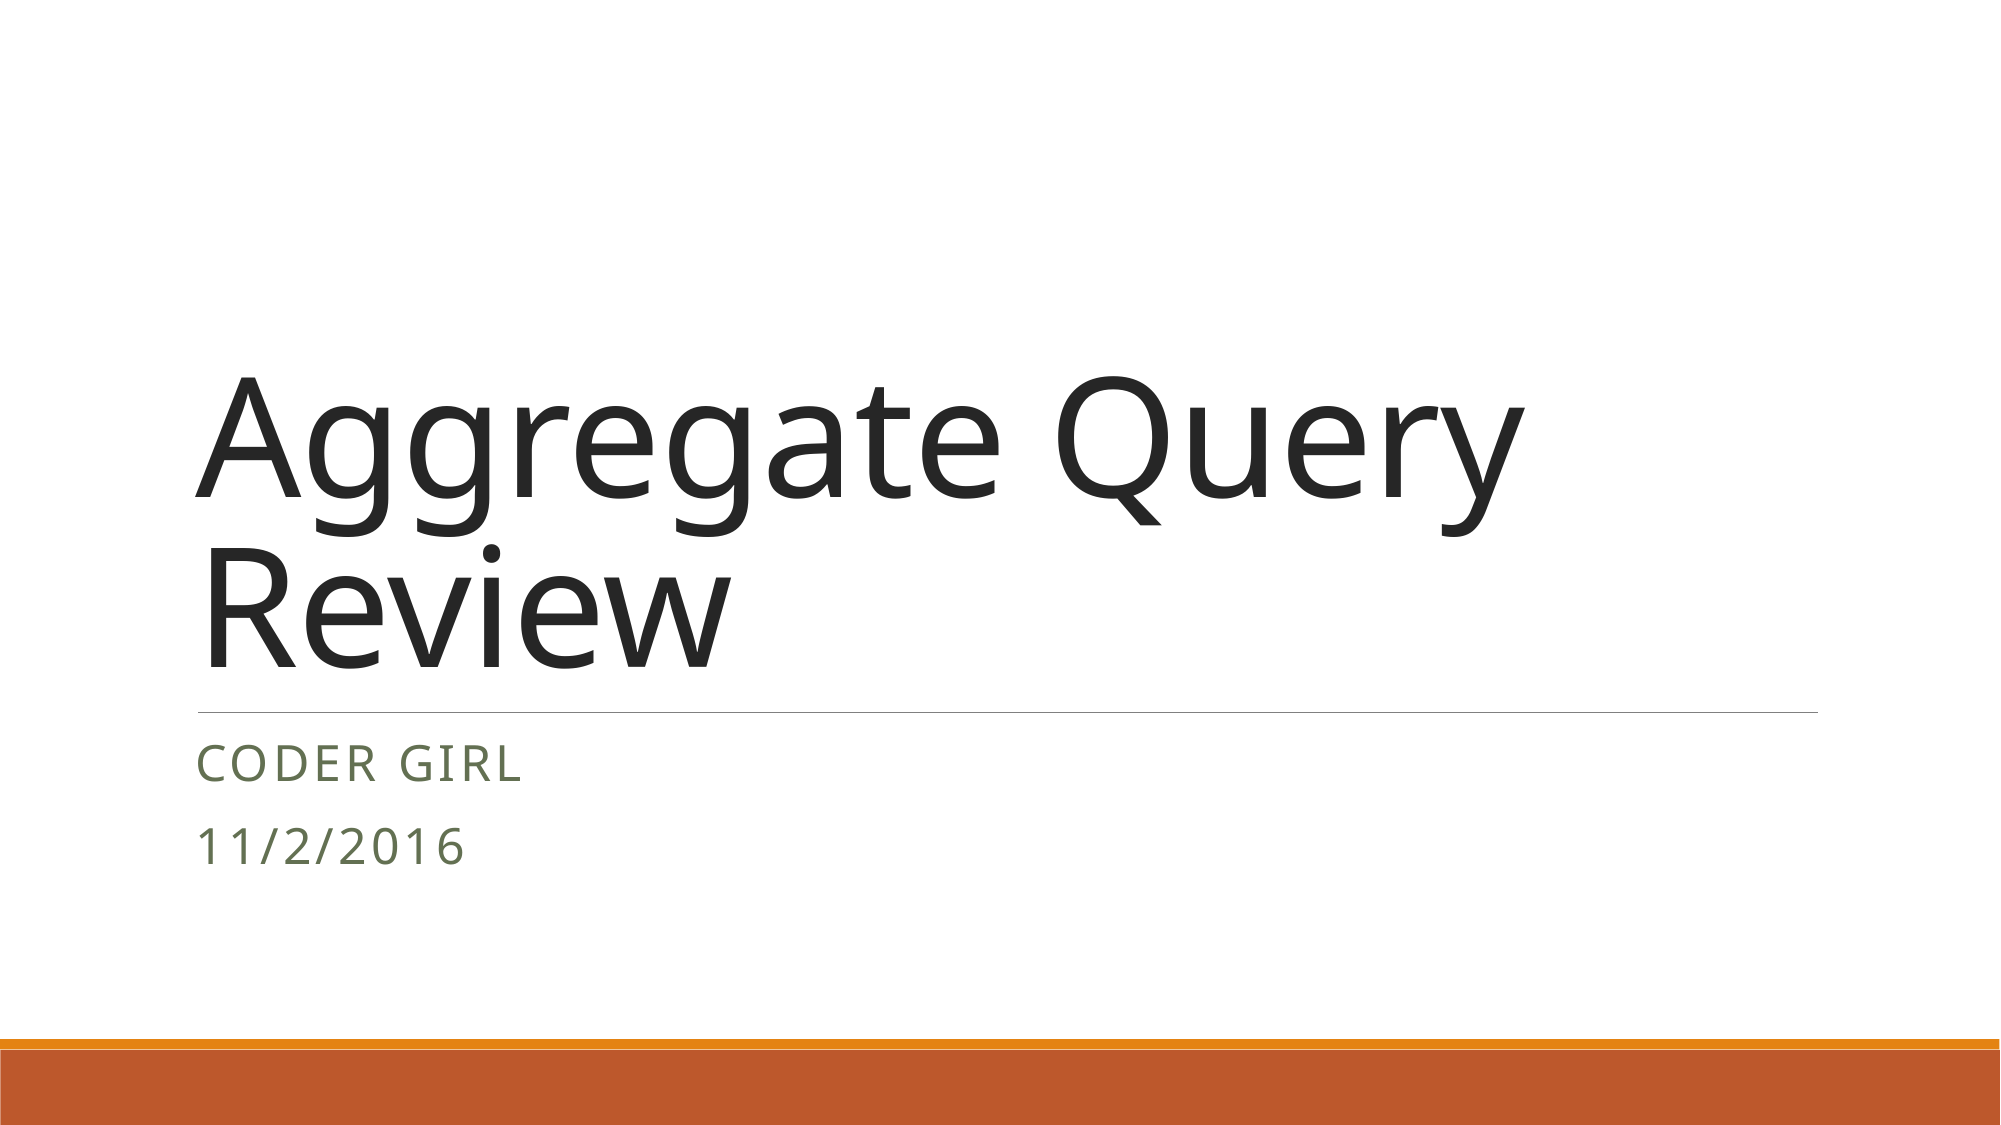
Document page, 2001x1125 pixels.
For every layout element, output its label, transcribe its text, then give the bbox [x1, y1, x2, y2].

subtitle Coder girl 11/2/2016 [180, 730, 1831, 919]
title Aggregate Query Review [180, 124, 1830, 710]
